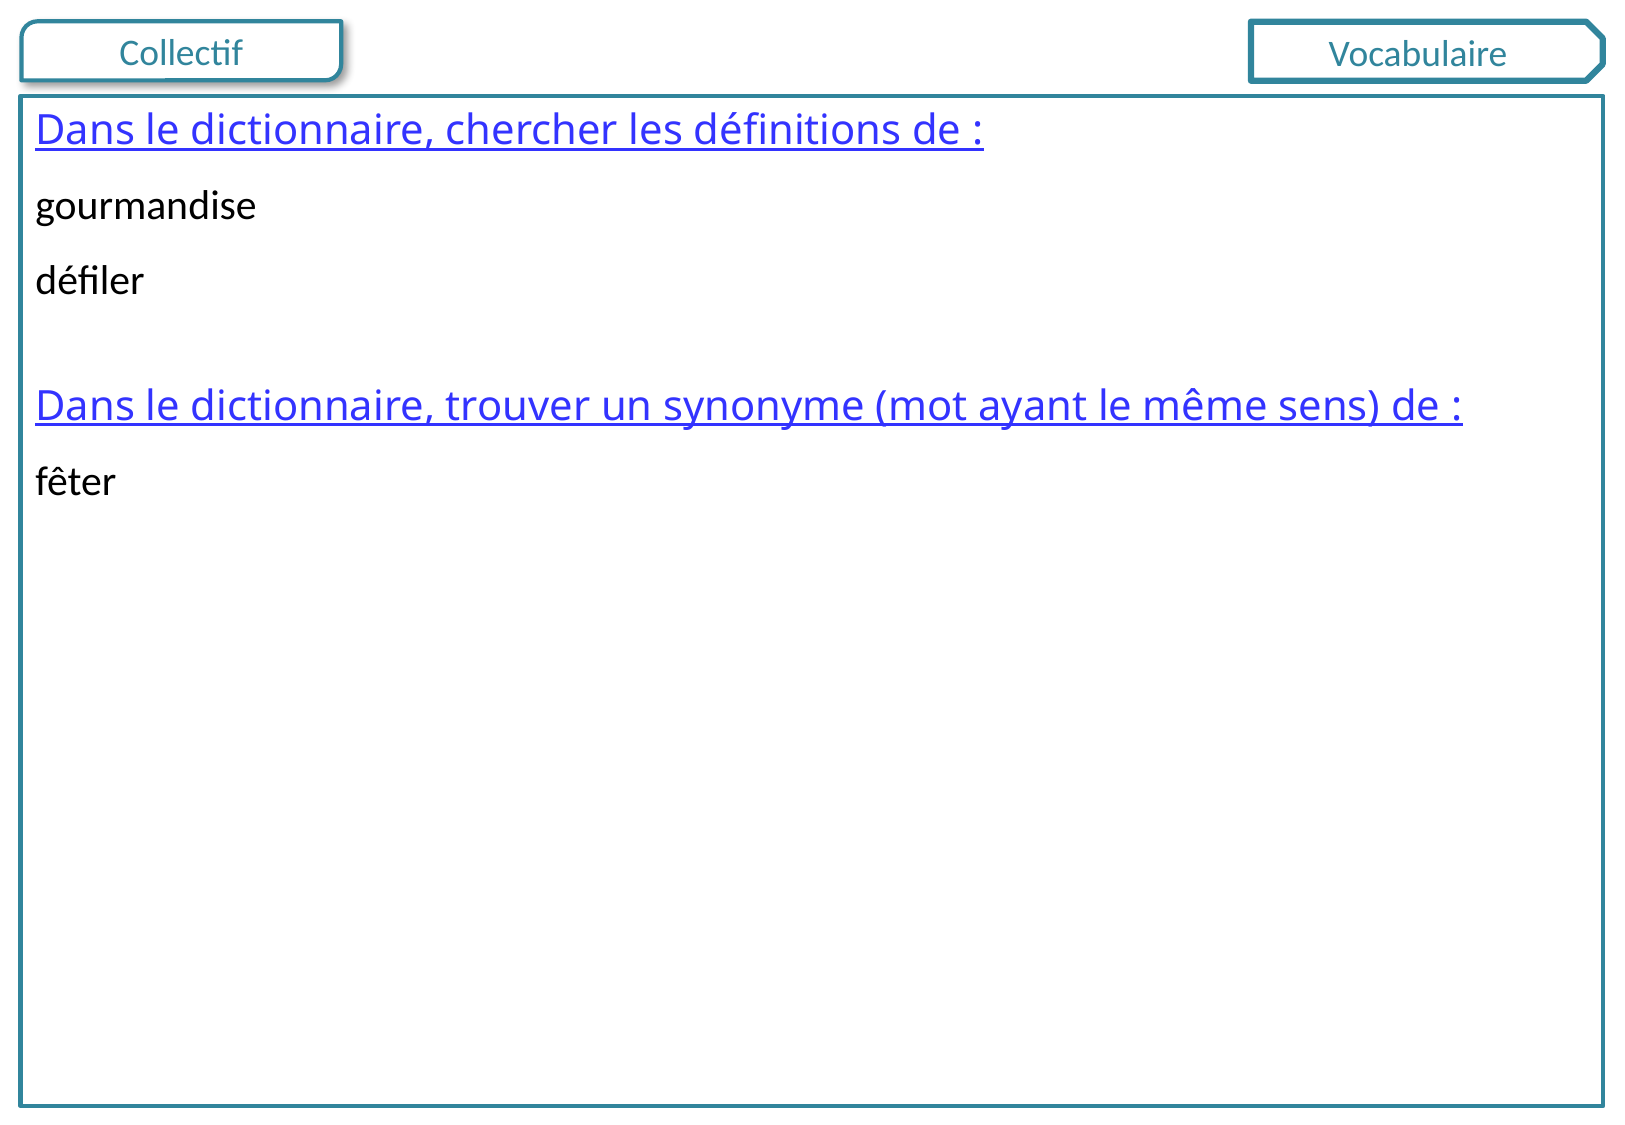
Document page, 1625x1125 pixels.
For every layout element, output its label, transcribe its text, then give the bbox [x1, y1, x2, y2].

list Vocabulaire [1251, 21, 1585, 81]
list Dans le dictionnaire, chercher les définitions de : gourmandise défiler Dans le dictionnaire, trouver un synonyme (mot ayant le même sens) de : fêter [18, 94, 1605, 1108]
